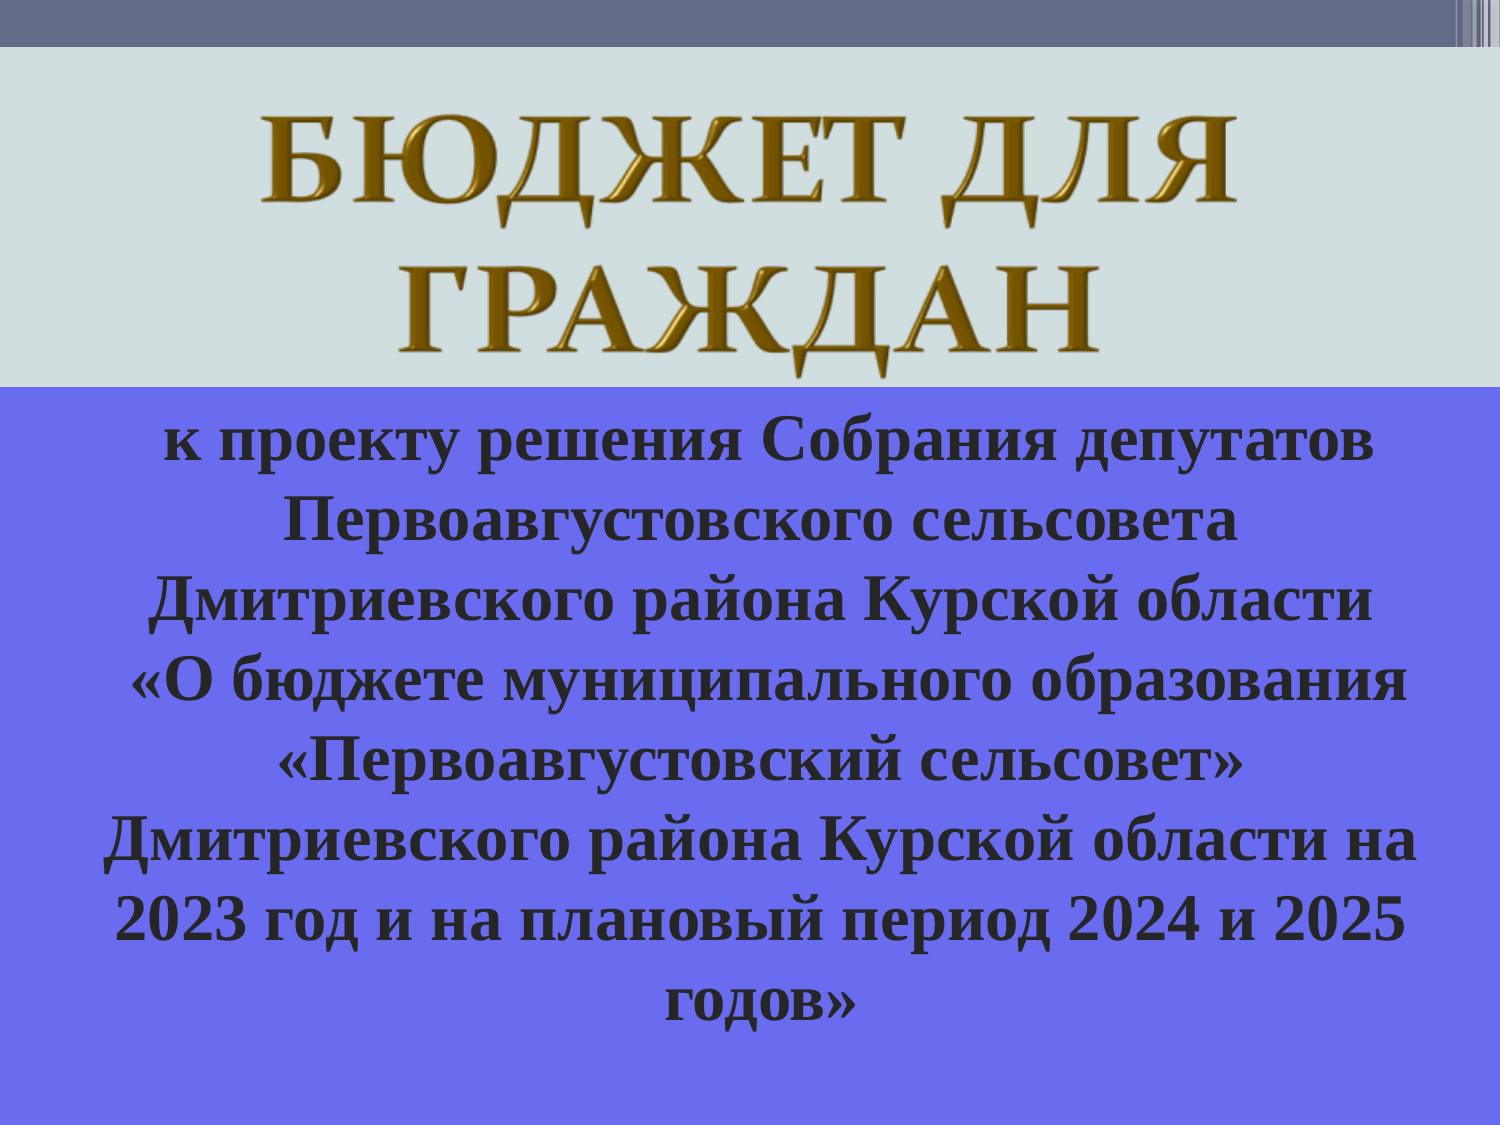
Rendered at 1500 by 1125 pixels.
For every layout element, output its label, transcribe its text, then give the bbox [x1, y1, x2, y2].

text_box к проекту решения Собрания депутатов Первоавгустовского сельсовета Дмитриевского района Курской области «О бюджете муниципального образования «Первоавгустовский сельсовет» Дмитриевского района Курской области на 2023 год и на плановый период 2024 и 2025 годов» [70, 395, 1454, 1121]
picture [0, 46, 1500, 387]
